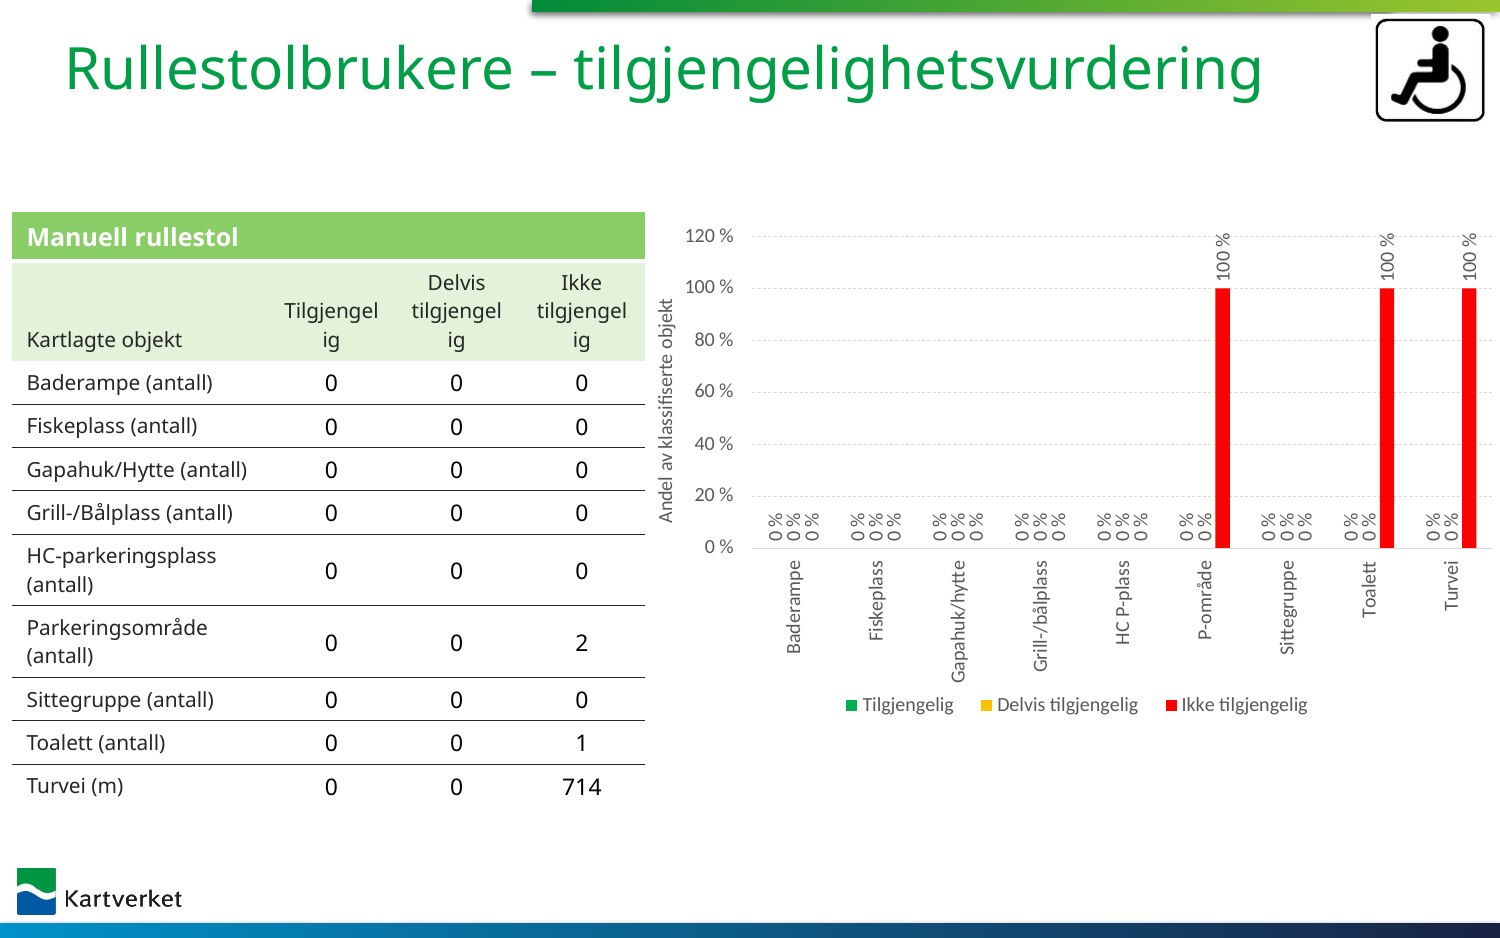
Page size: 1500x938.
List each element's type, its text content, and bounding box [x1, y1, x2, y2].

table_cell 0 [394, 721, 519, 764]
table_cell 0 [394, 606, 519, 677]
text_box Rullestolbrukere – tilgjengelighetsvurdering [49, 12, 1372, 109]
table_cell 0 [519, 491, 638, 534]
table_cell Toalett (antall) [12, 721, 269, 764]
table_cell Tilgjengelig [269, 263, 394, 361]
table_cell 0 [519, 535, 638, 605]
table_cell Parkeringsområde (antall) [12, 606, 269, 677]
table_cell Sittegruppe (antall) [12, 678, 269, 720]
table_cell 0 [394, 405, 519, 447]
table_cell 0 [394, 678, 519, 720]
table_cell 0 [394, 535, 519, 605]
table_header Manuell rullestol [12, 212, 645, 259]
table_cell 0 [269, 535, 394, 605]
table_cell HC-parkeringsplass (antall) [12, 535, 269, 605]
table_cell Turvei (m) [12, 765, 269, 807]
table_cell 1 [519, 721, 645, 764]
table_cell 0 [269, 361, 394, 404]
table_cell Baderampe (antall) [12, 361, 269, 404]
table_cell Kartlagte objekt [12, 263, 269, 361]
table_cell 0 [269, 405, 394, 447]
table_cell Delvis tilgjengelig [394, 263, 519, 361]
table_cell 0 [394, 765, 519, 807]
table_cell 0 [269, 448, 394, 490]
table_cell Ikke tilgjengelig [519, 263, 638, 361]
table_cell 0 [394, 361, 519, 404]
table_cell 0 [269, 491, 394, 534]
table_cell Fiskeplass (antall) [12, 405, 269, 447]
table_cell 0 [519, 361, 638, 404]
table_cell 0 [269, 606, 394, 677]
table_cell 0 [519, 678, 638, 720]
picture [643, 218, 1500, 728]
table_cell 0 [269, 765, 394, 807]
picture [1371, 13, 1491, 127]
table_cell 0 [269, 721, 394, 764]
table_cell 0 [519, 405, 638, 447]
table_cell 2 [519, 606, 638, 677]
table_cell 0 [394, 491, 519, 534]
table_cell Gapahuk/Hytte (antall) [12, 448, 269, 490]
table_cell 0 [394, 448, 519, 490]
table_cell Grill-/Bålplass (antall) [12, 491, 269, 534]
table_cell 714 [519, 765, 645, 807]
table_cell 0 [269, 678, 394, 720]
table_cell 0 [519, 448, 638, 490]
